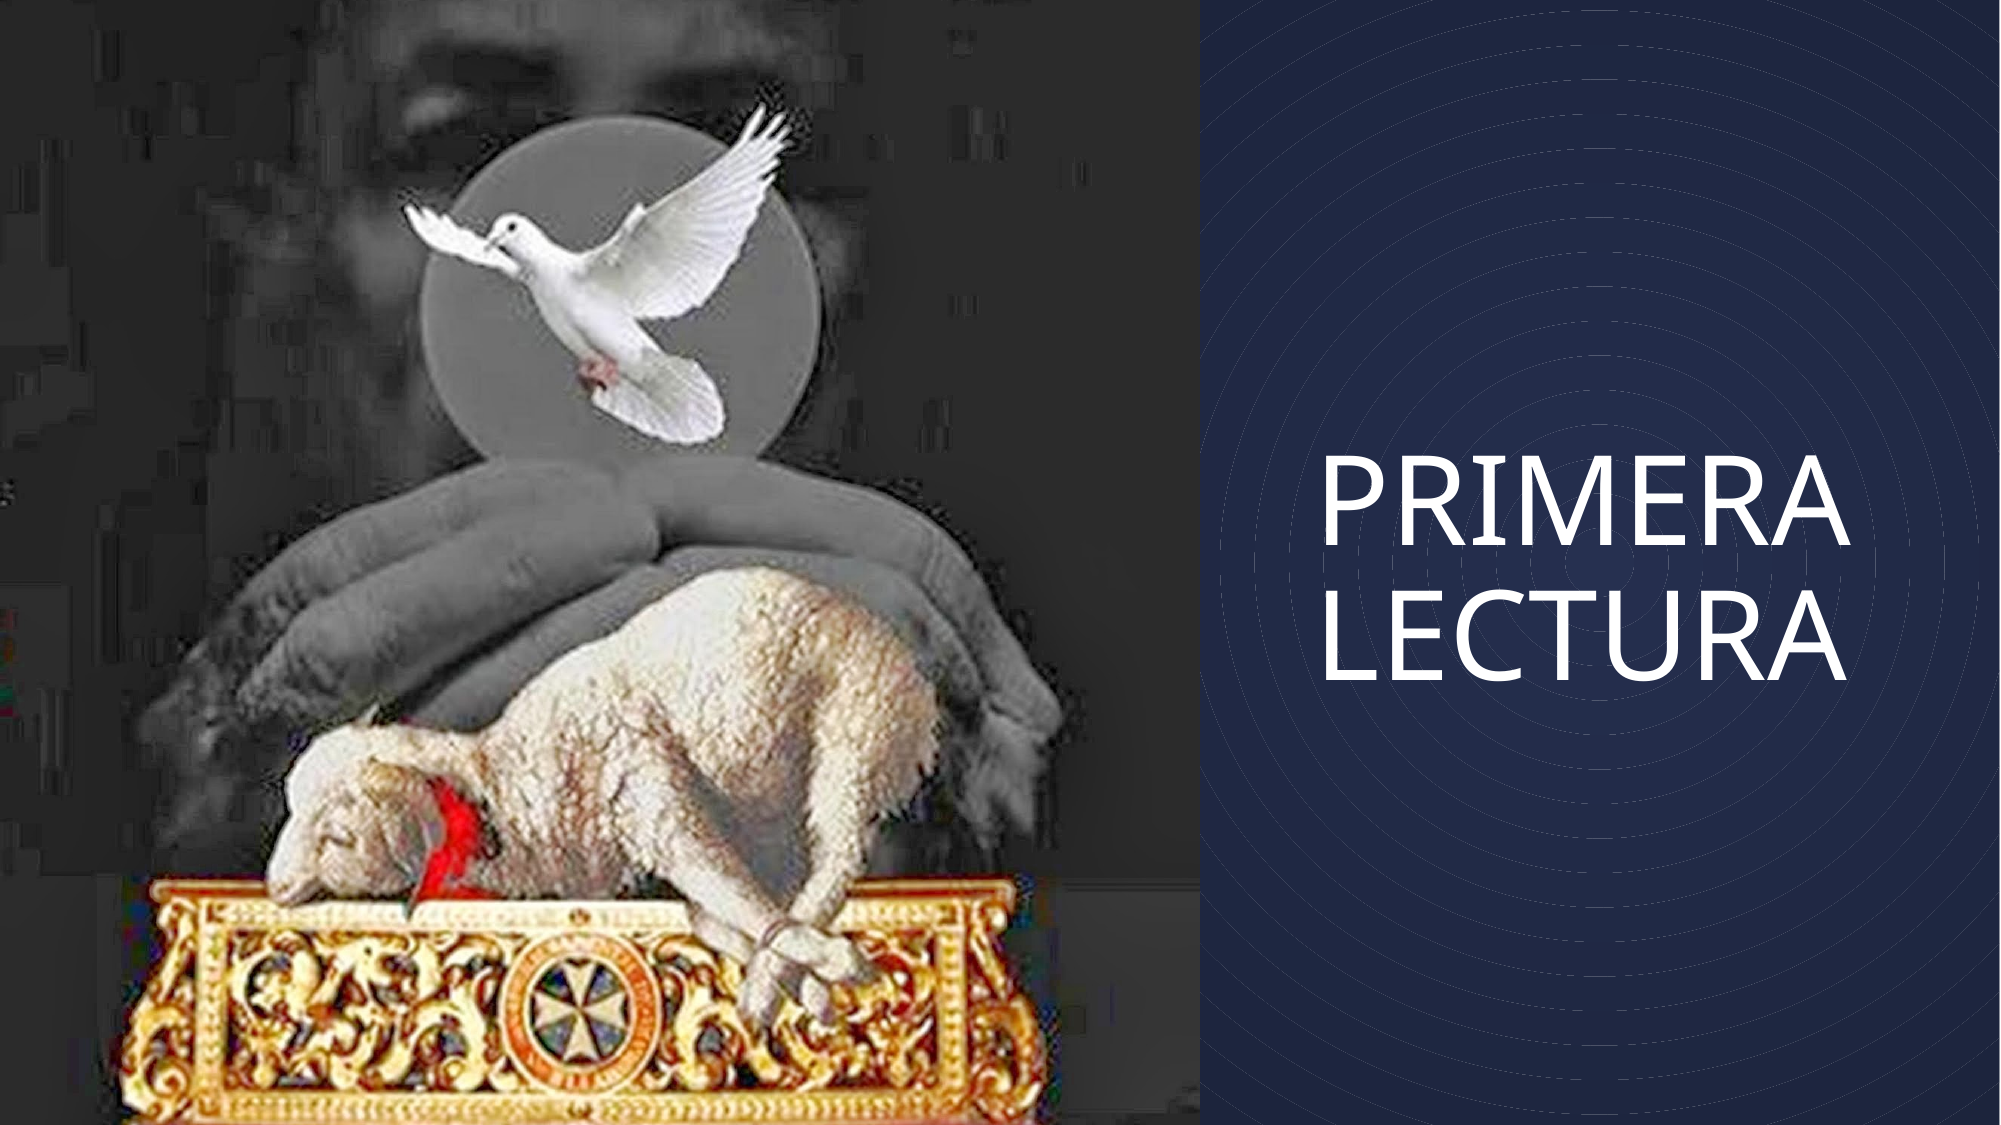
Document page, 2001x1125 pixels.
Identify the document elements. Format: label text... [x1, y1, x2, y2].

title PRIMERA LECTURA [1299, 387, 1875, 715]
picture [0, 0, 1200, 1125]
